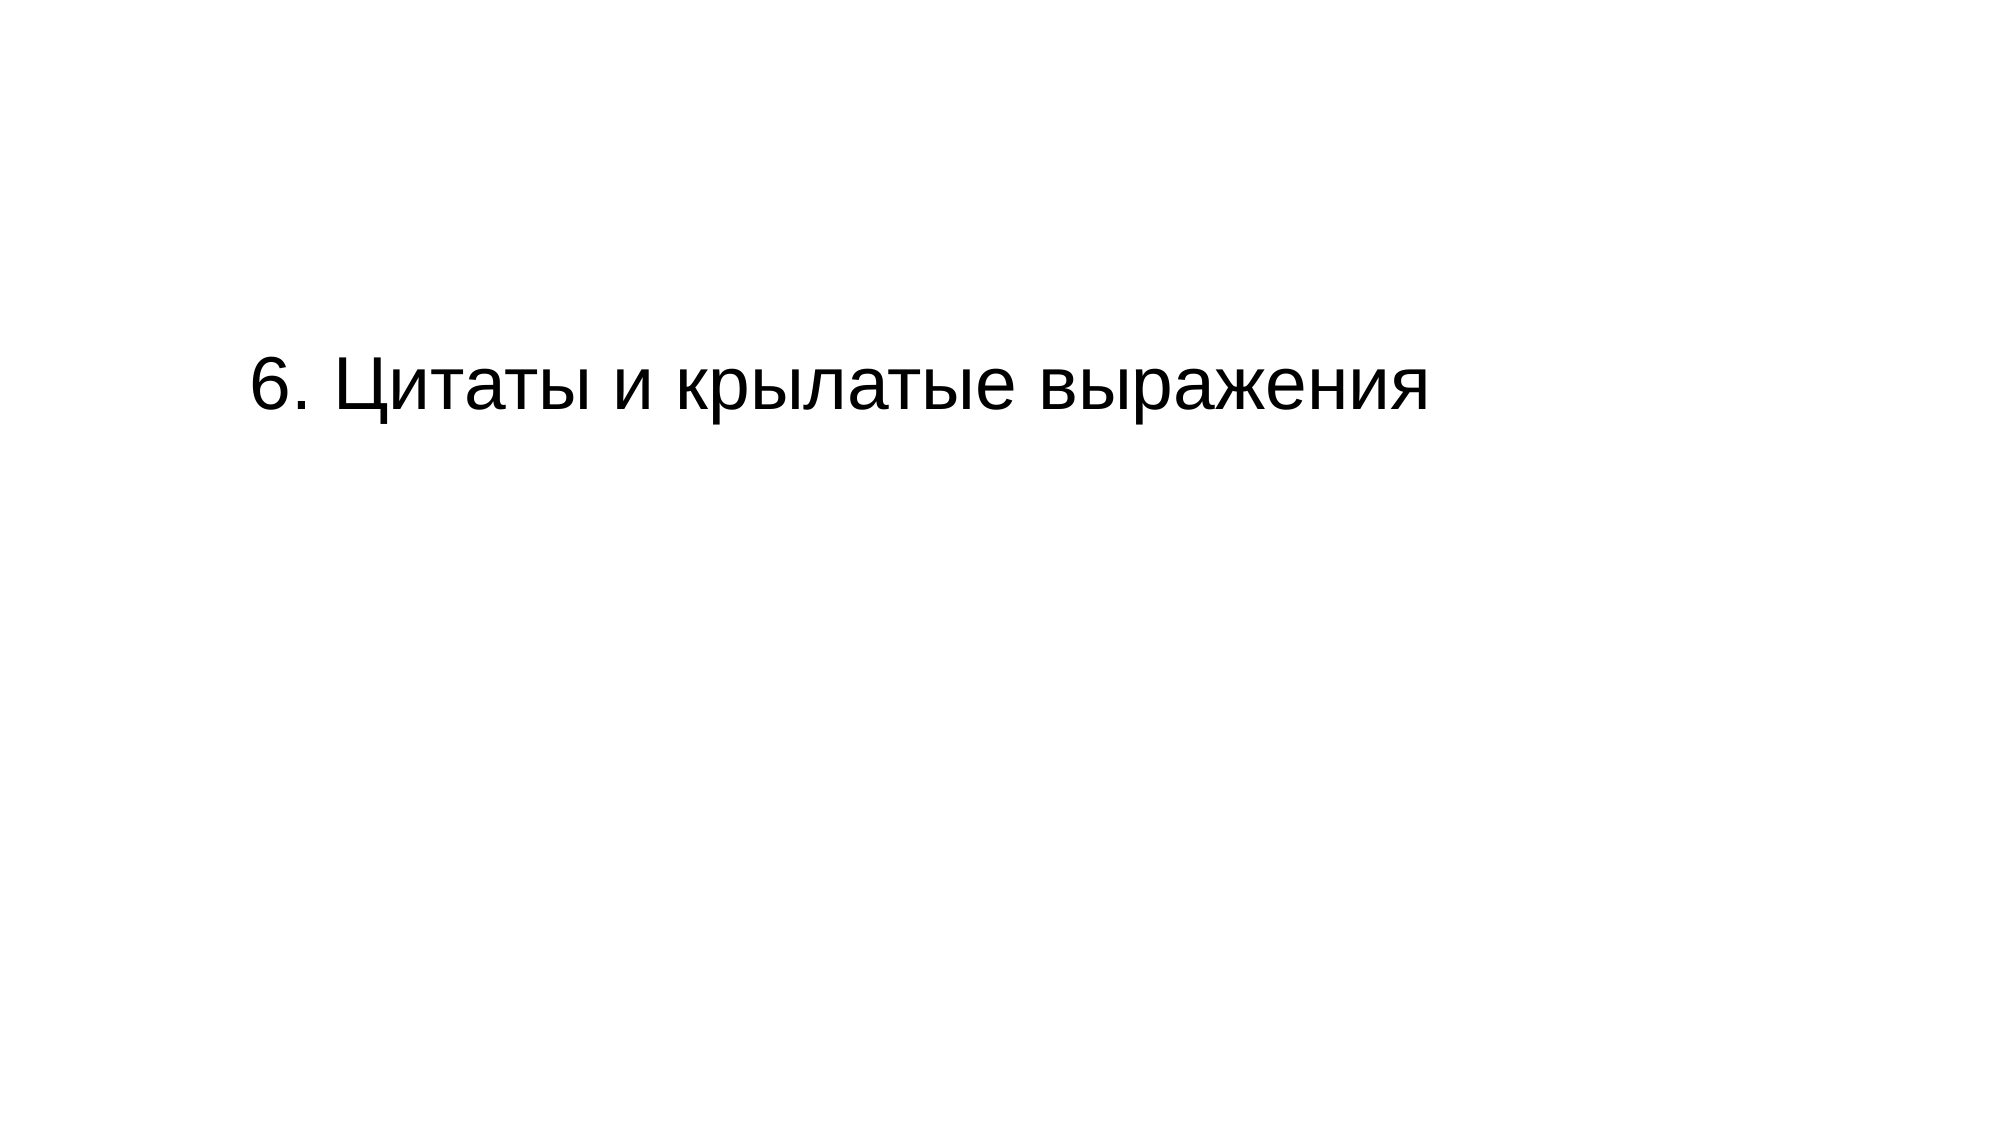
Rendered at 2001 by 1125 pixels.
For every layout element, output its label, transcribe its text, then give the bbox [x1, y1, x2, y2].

title 6. Цитаты и крылатые выражения [249, 184, 1750, 576]
